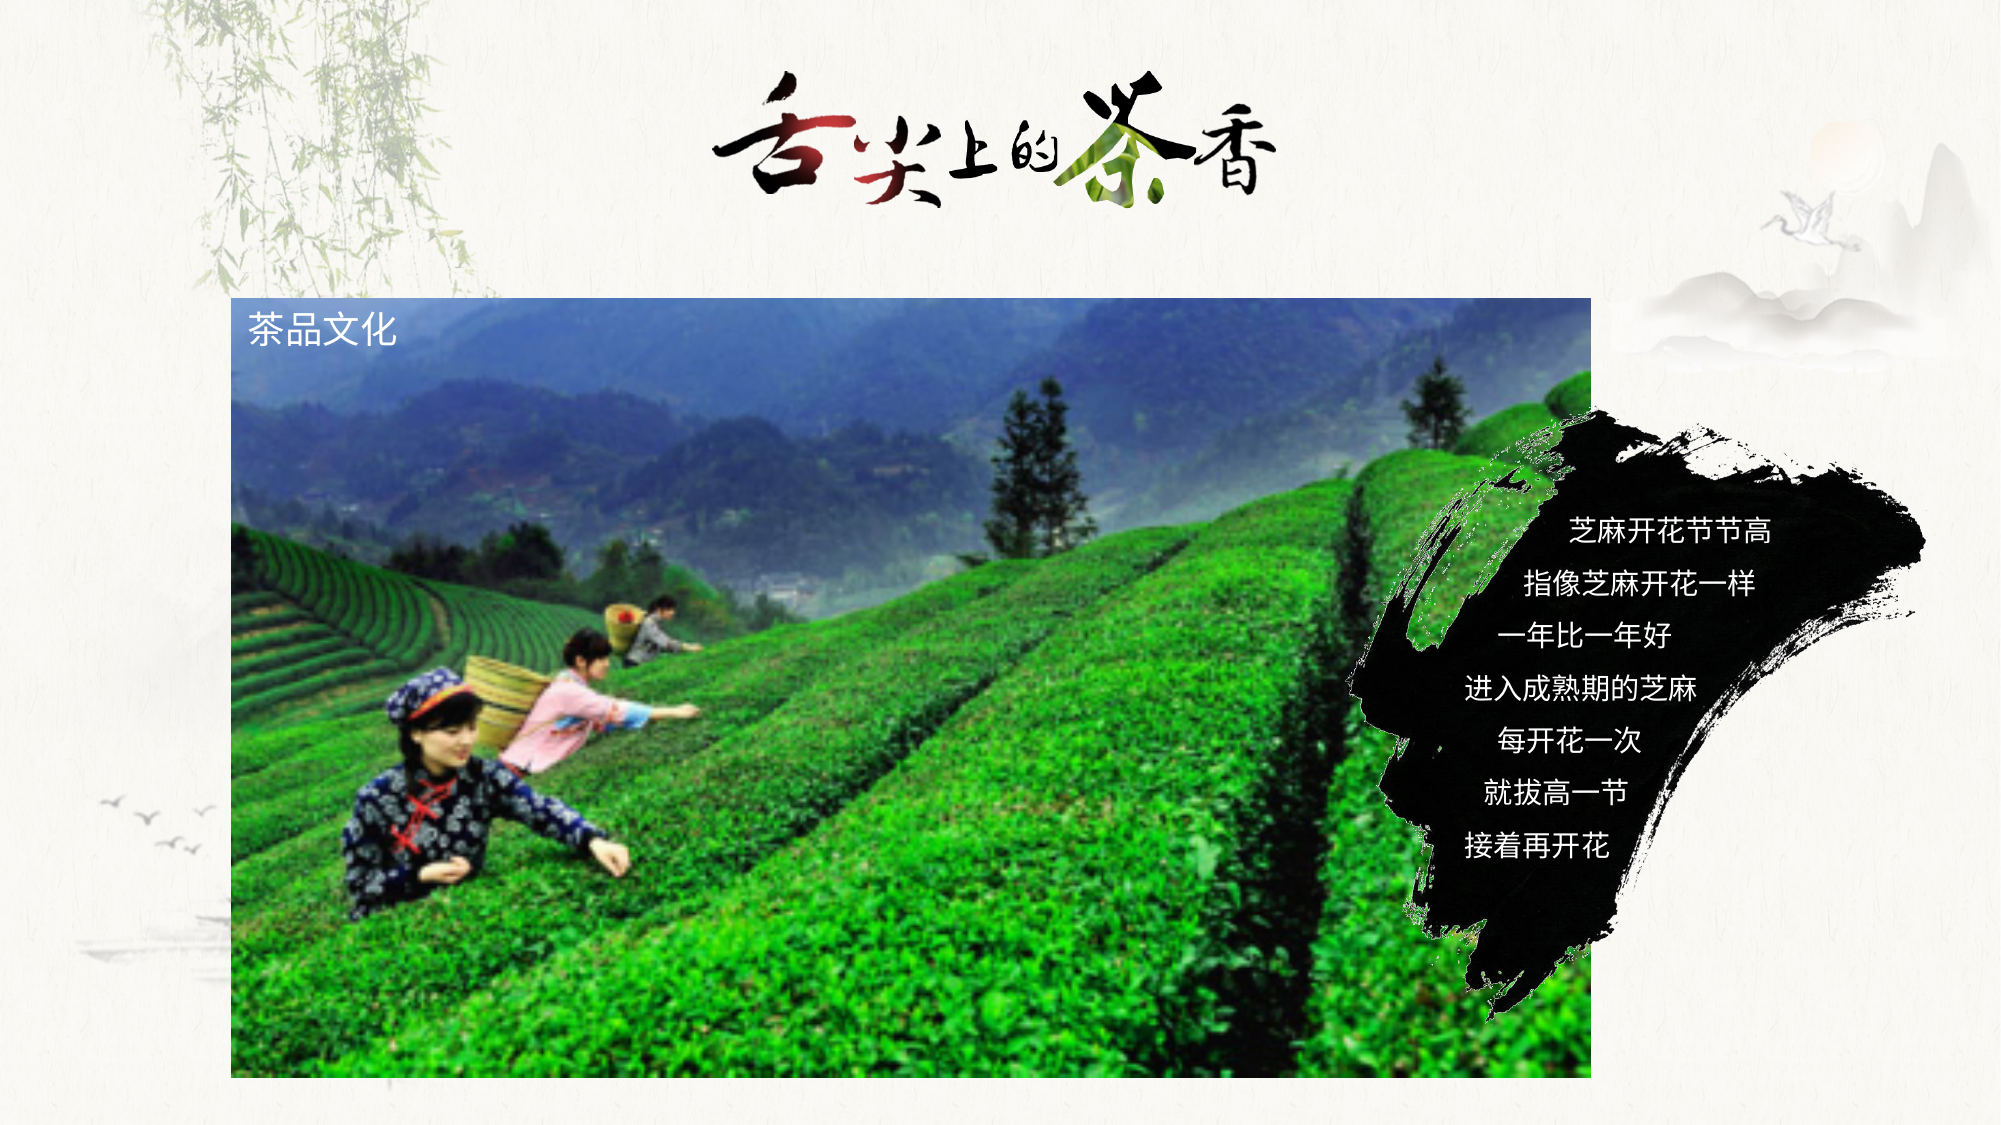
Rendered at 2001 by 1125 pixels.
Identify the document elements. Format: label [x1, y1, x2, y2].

picture [697, 11, 1303, 223]
picture [231, 298, 1947, 1079]
